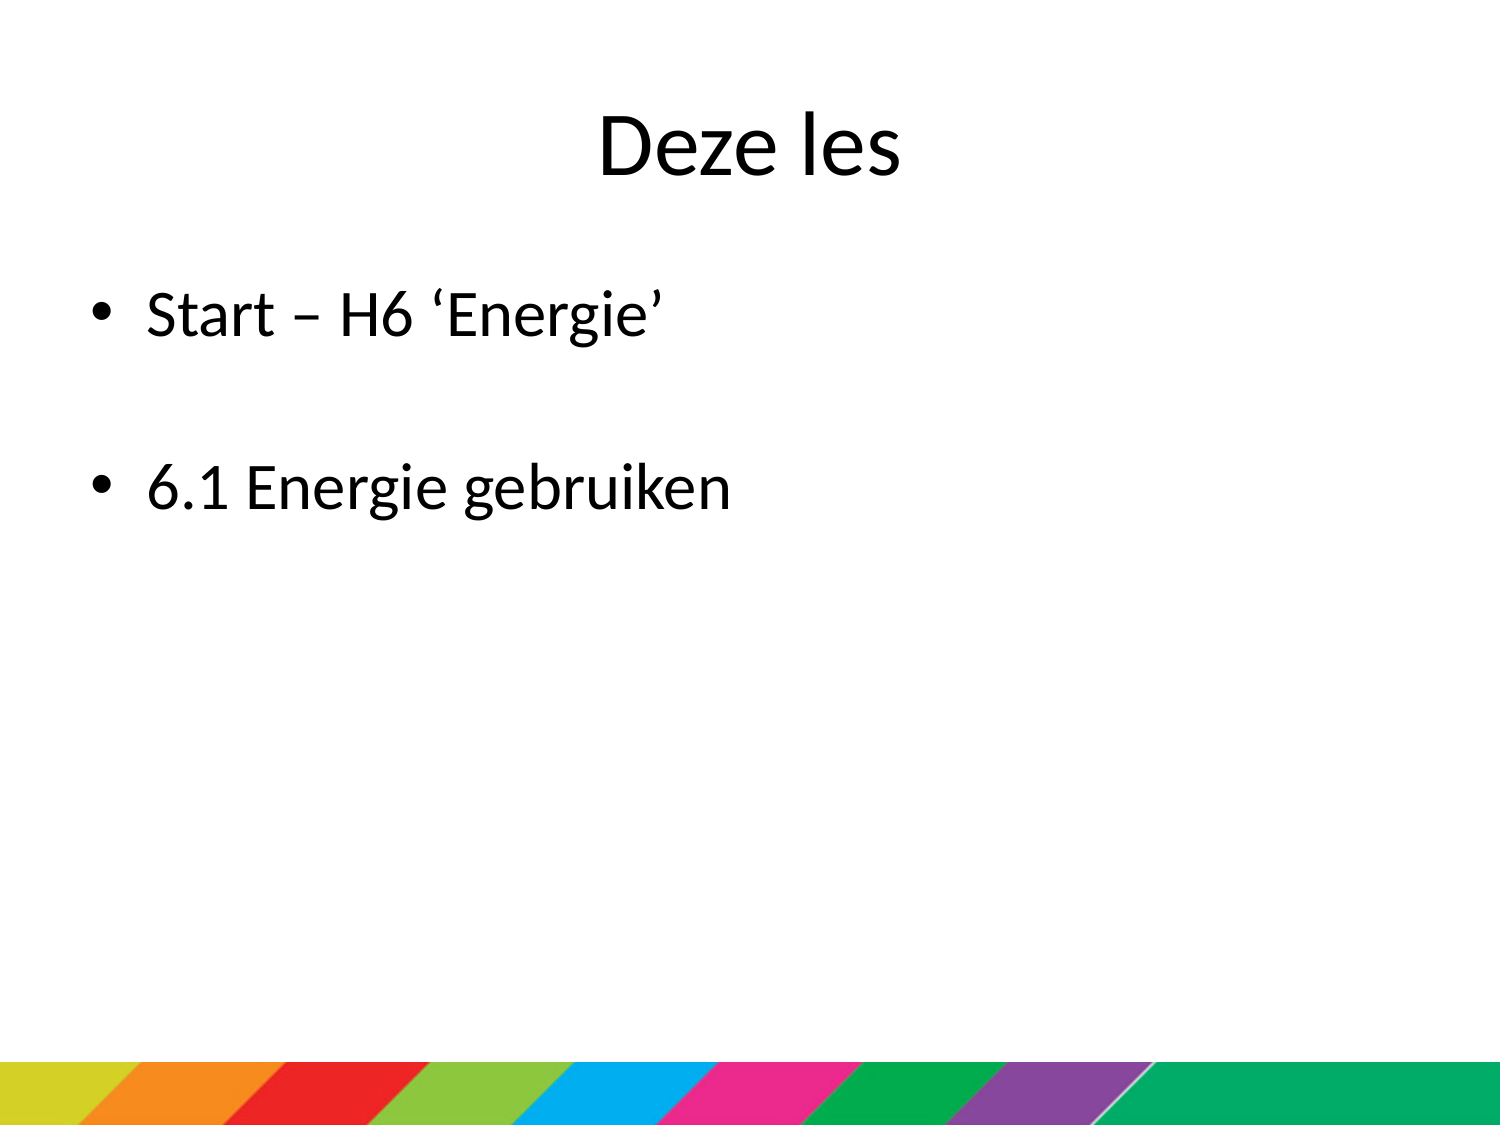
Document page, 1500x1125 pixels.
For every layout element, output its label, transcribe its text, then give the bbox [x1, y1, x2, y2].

list Start – H6 ‘Energie’ 6.1 Energie gebruiken [75, 262, 1425, 1005]
picture [0, 1062, 574, 1125]
title Deze les [75, 45, 1425, 233]
picture [656, 1062, 1500, 1125]
